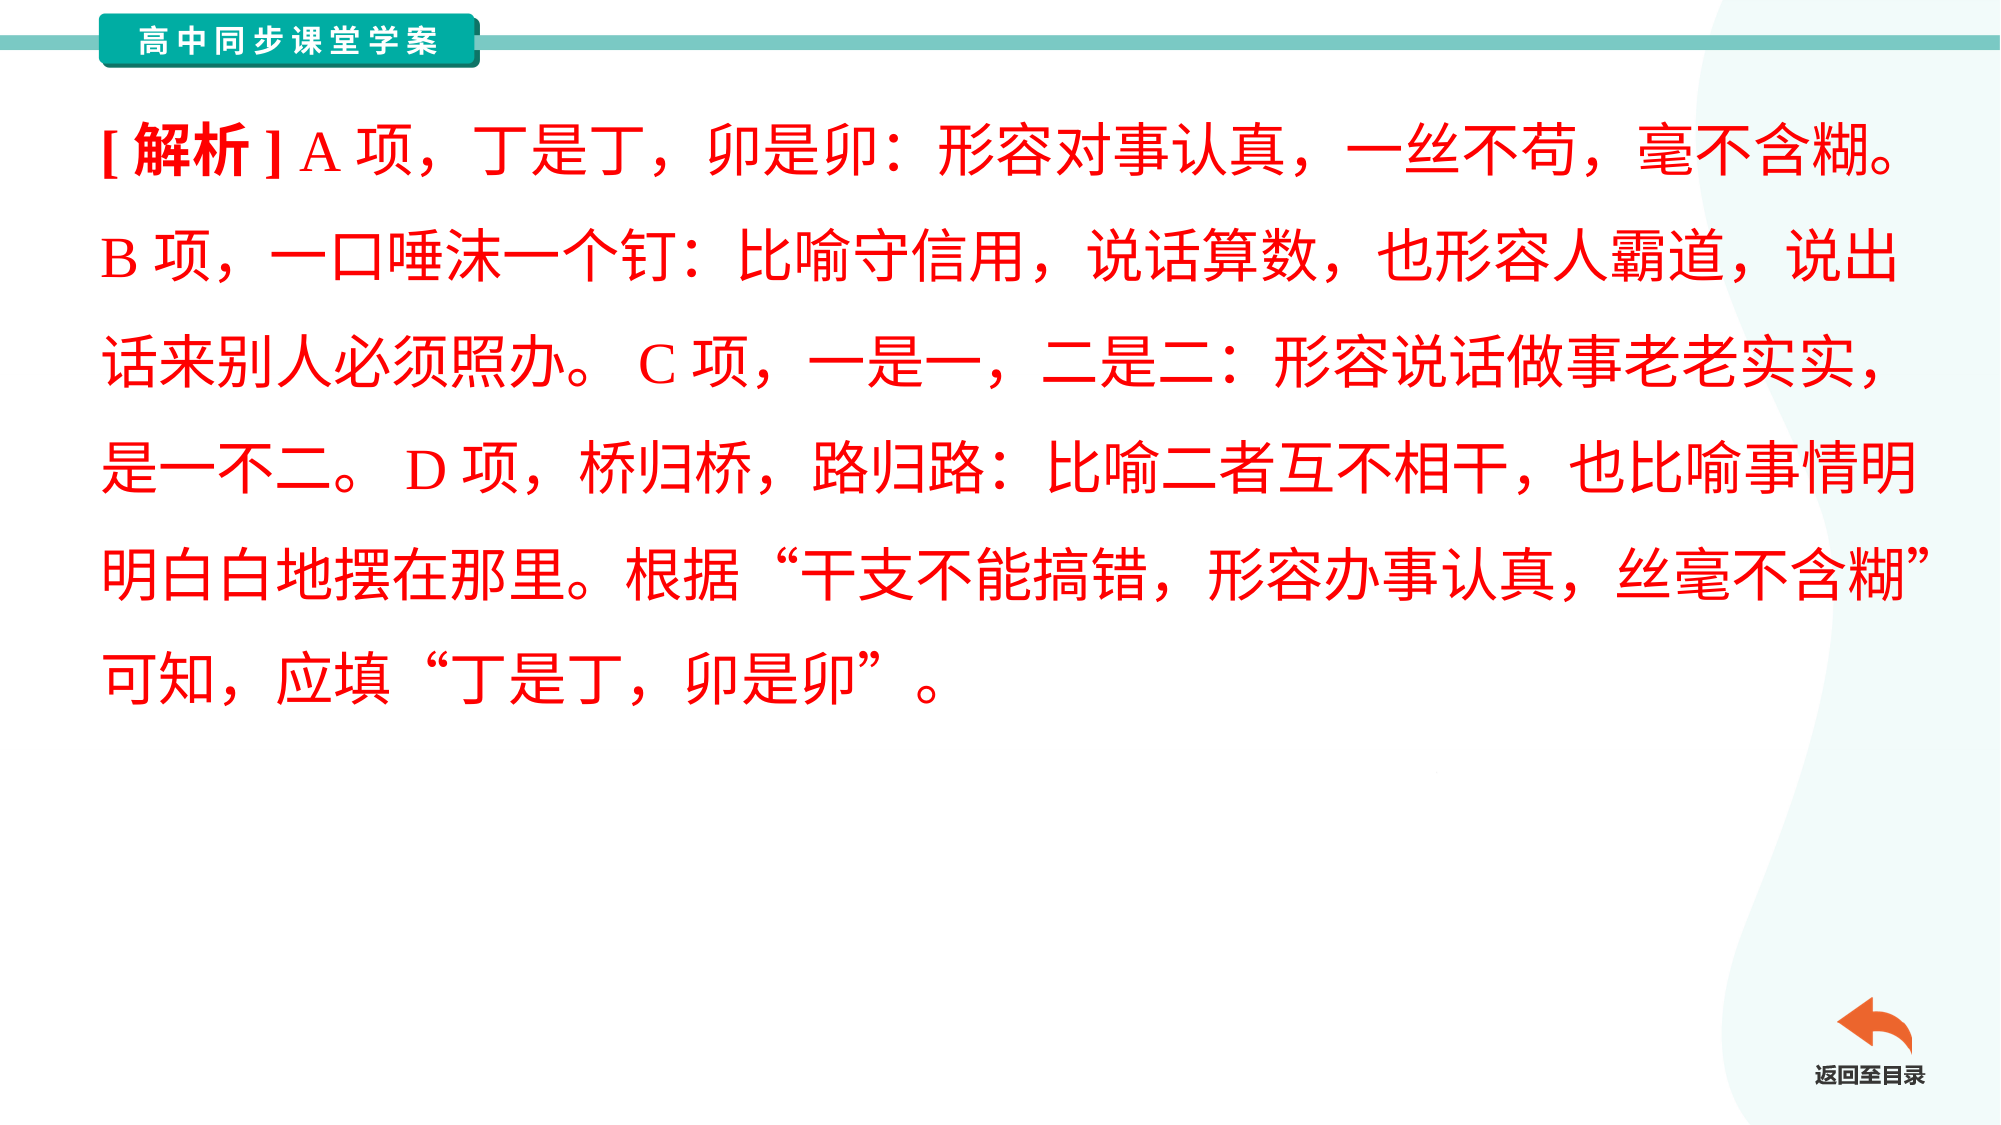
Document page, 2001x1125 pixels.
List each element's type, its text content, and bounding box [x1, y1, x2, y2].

text_box [解析] A项，丁是丁，卯是卯：形容对事认真，一丝不苟，毫不含糊。 B项，一口唾沫一个钉：比喻守信用，说话算数，也形容人霸道，说出 话来别人必须照办。C项，一是一，二是二：形容说话做事老老实实， 是一不二。D项，桥归桥，路归路：比喻二者互不相干，也比喻事情明 明白白地摆在那里。根据“干支不能搞错，形容办事认真，丝毫不含糊” 可知，应填“丁是丁，卯是卯”。 [100, 76, 1899, 702]
picture [0, 0, 2000, 1125]
